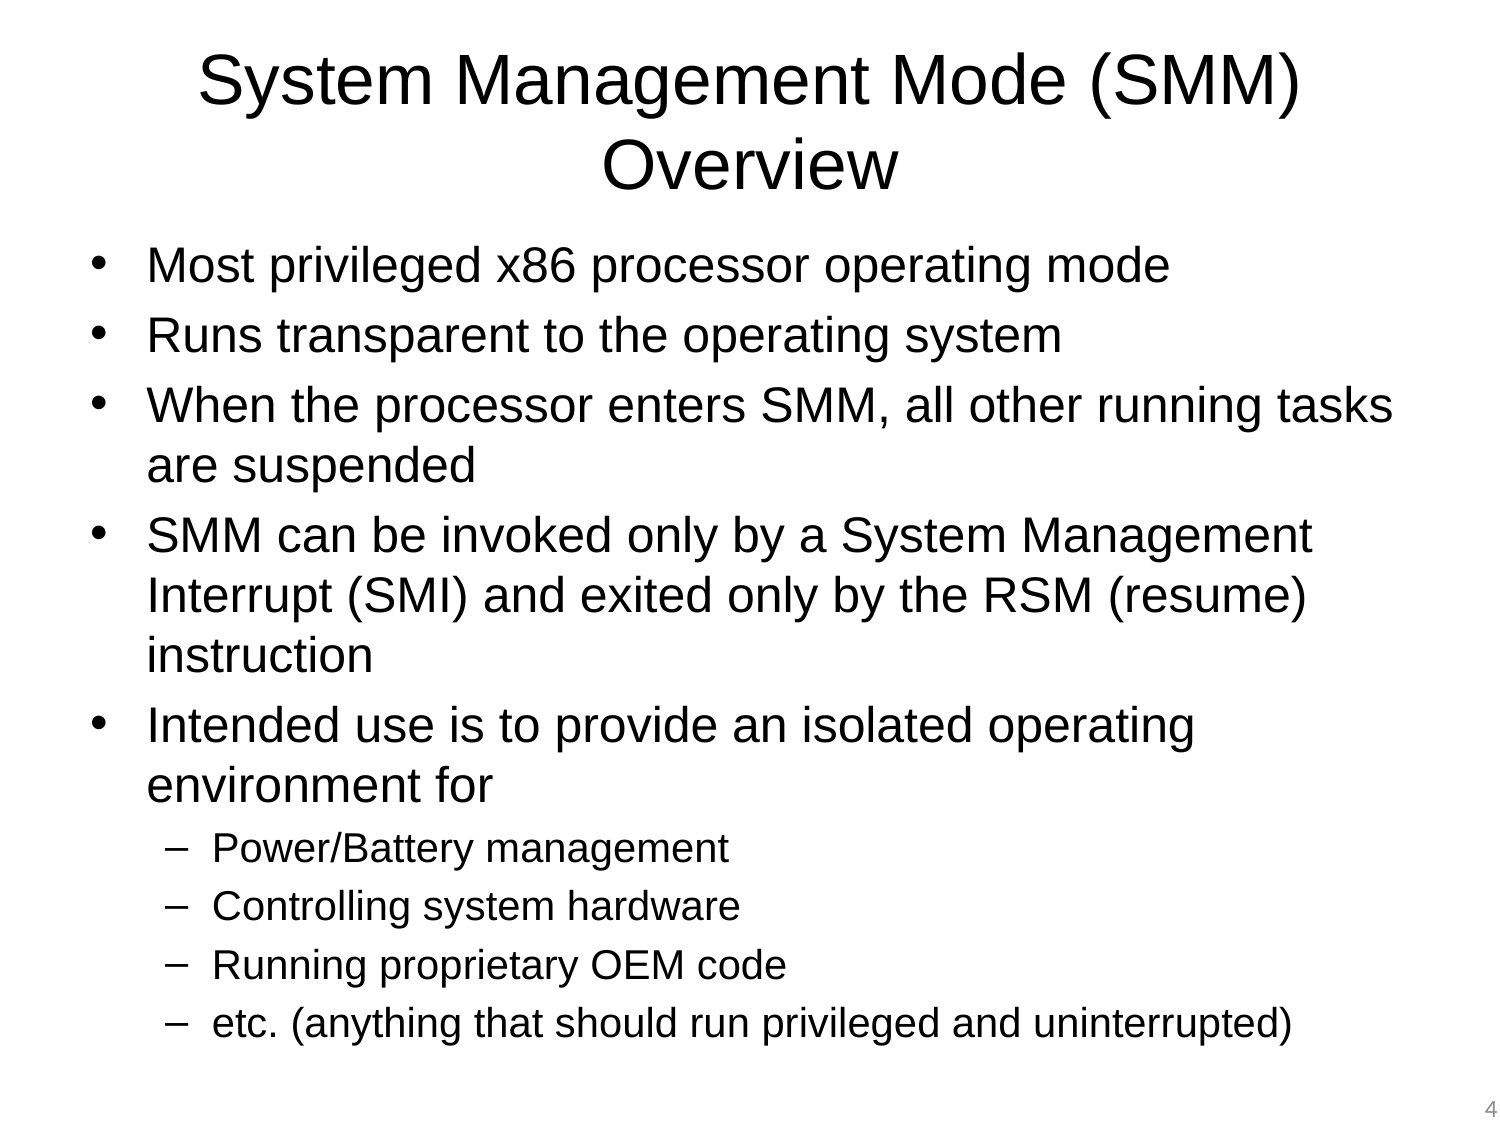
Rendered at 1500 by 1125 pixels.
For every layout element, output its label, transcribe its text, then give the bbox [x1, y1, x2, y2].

title System Management Mode (SMM) Overview [75, 24, 1425, 213]
slide_number 4 [1162, 1077, 1500, 1125]
list Most privileged x86 processor operating mode Runs transparent to the operating system When the processor enters SMM, all other running tasks are suspended SMM can be invoked only by a System Management Interrupt (SMI) and exited only by the RSM (resume) instruction Intended use is to provide an isolated operating environment for Power/Battery management Controlling system hardware Running proprietary OEM code etc. (anything that should run privileged and uninterrupted) [75, 224, 1425, 1100]
